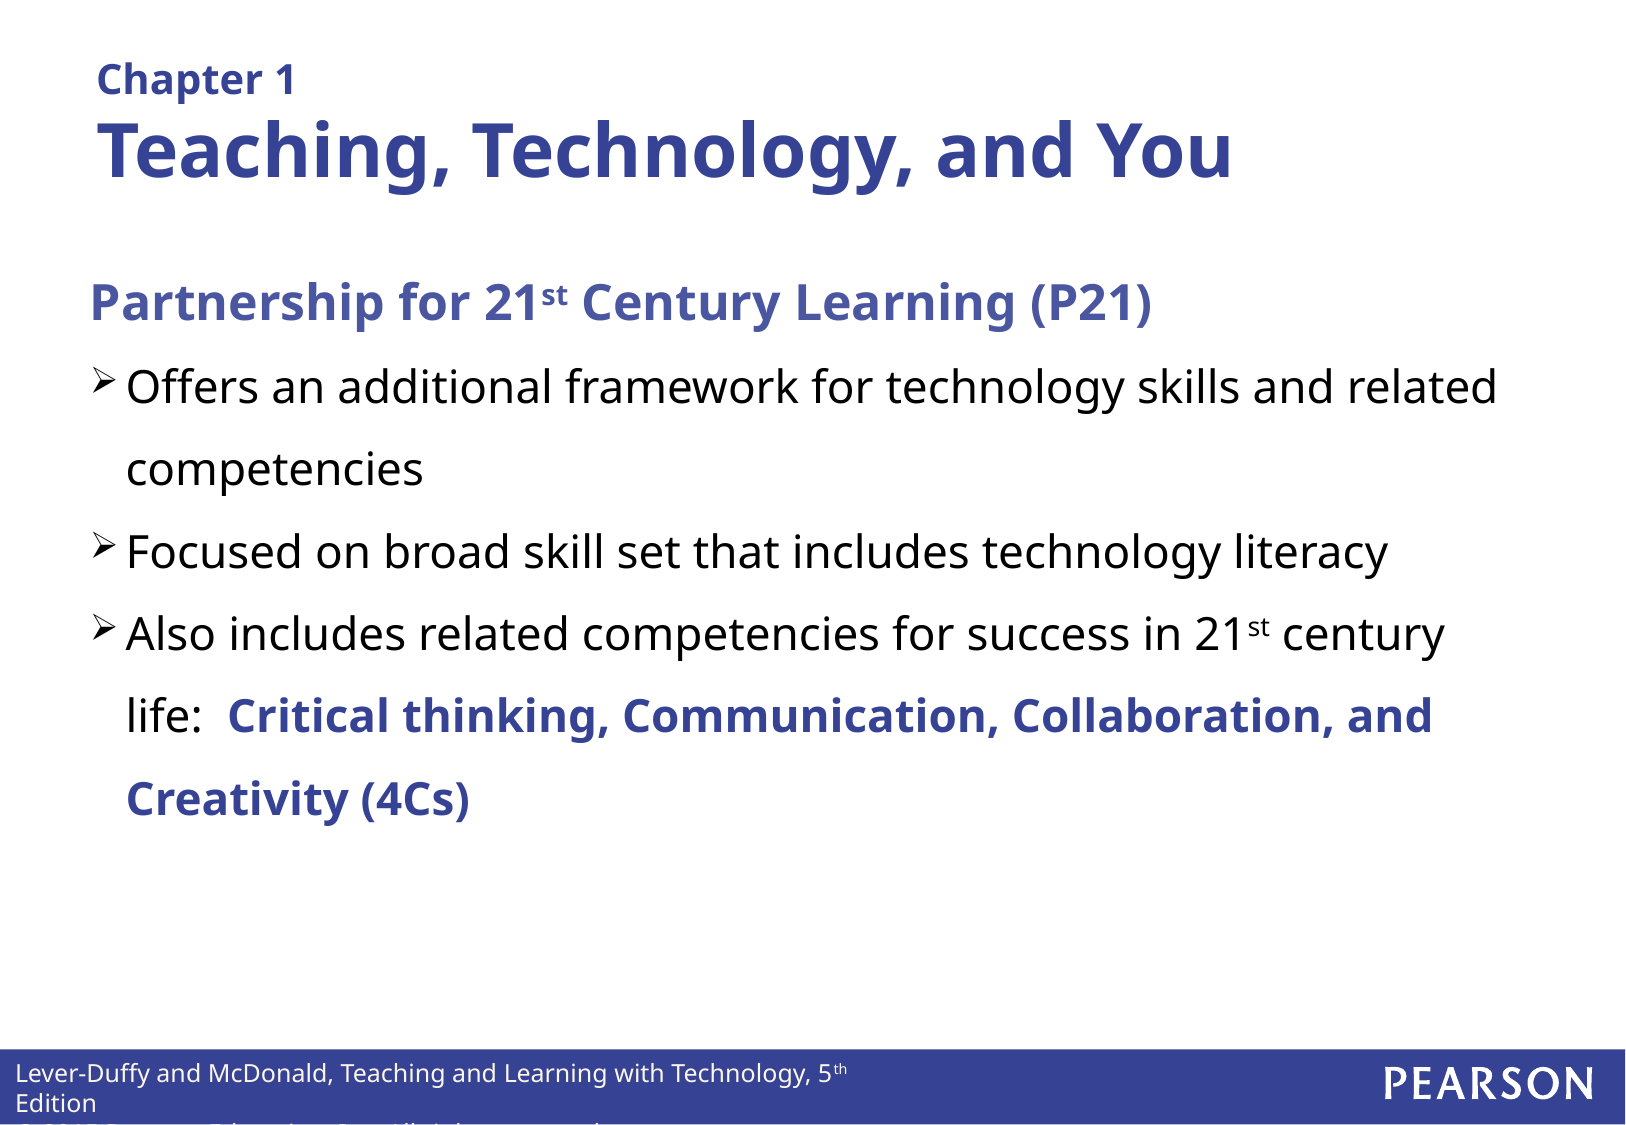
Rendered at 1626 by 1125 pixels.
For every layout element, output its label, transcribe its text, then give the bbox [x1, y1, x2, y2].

list Partnership for 21st Century Learning (P21) Offers an additional framework for technology skills and related competencies Focused on broad skill set that includes technology literacy Also includes related competencies for success in 21st century life: Critical thinking, Communication, Collaboration, and Creativity (4Cs) [75, 262, 1538, 1005]
title Chapter 1 Teaching, Technology, and You [81, 45, 1544, 233]
